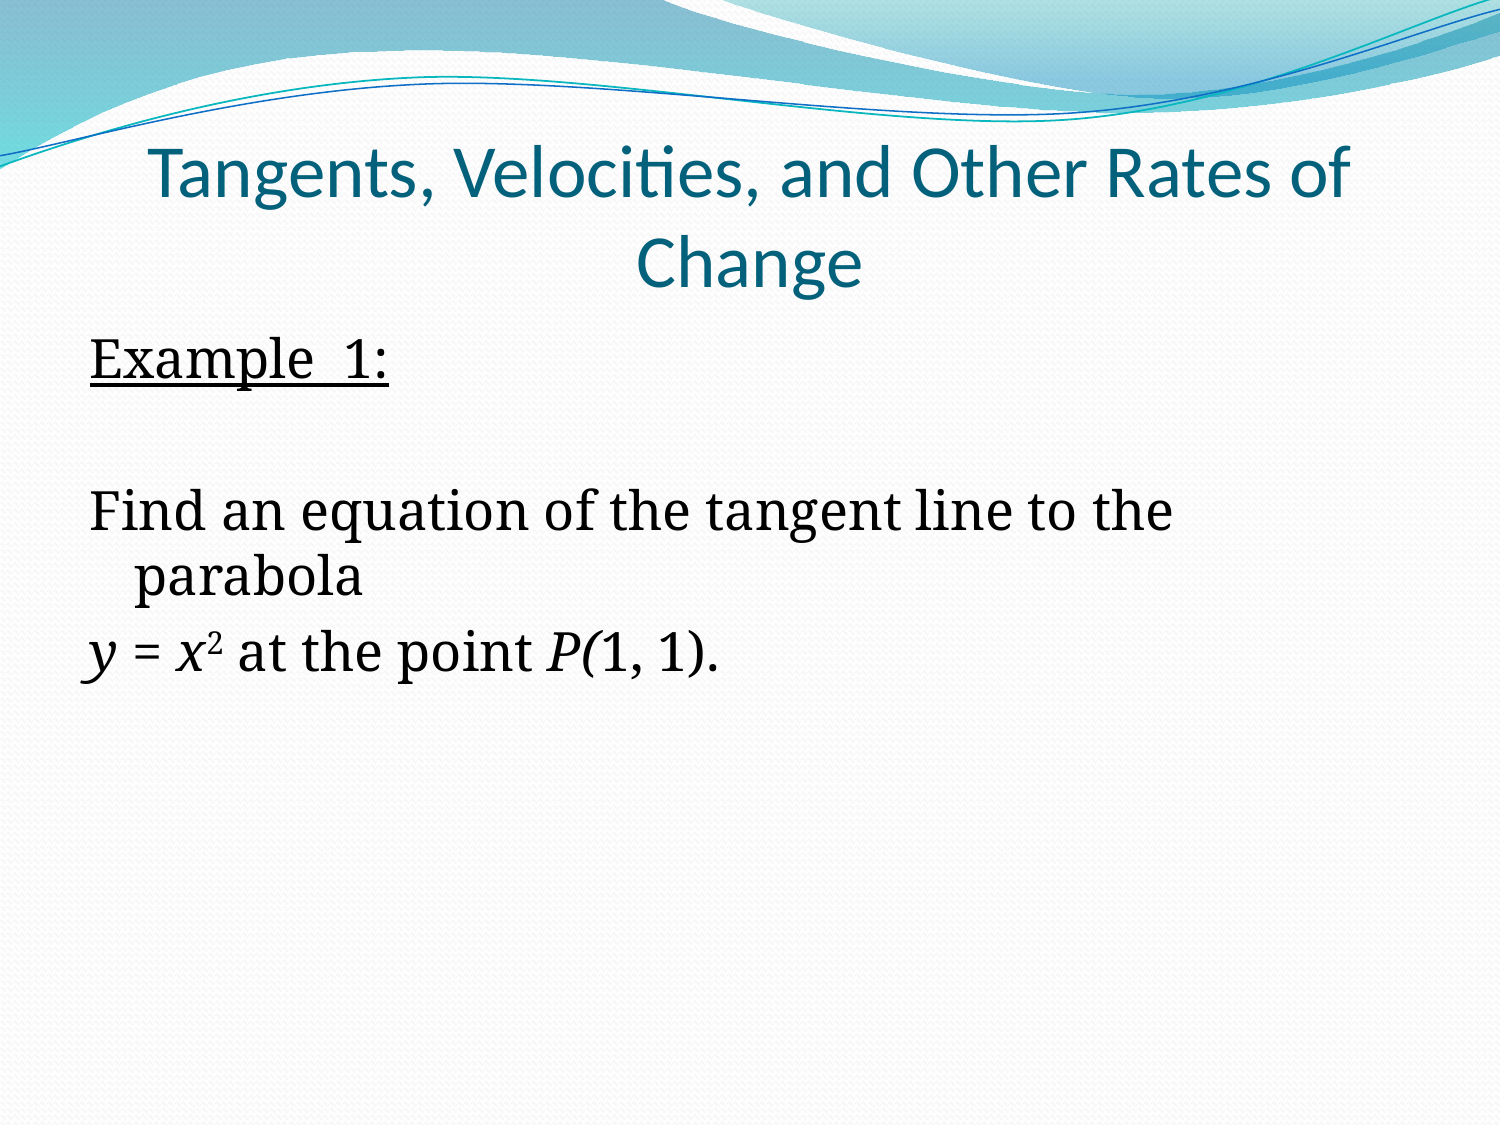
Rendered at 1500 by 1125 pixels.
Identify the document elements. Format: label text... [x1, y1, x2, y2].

title Tangents, Velocities, and Other Rates of Change [75, 115, 1425, 303]
list Example 1: Find an equation of the tangent line to the parabola y = x2 at the point P(1, 1). [75, 317, 1425, 1038]
